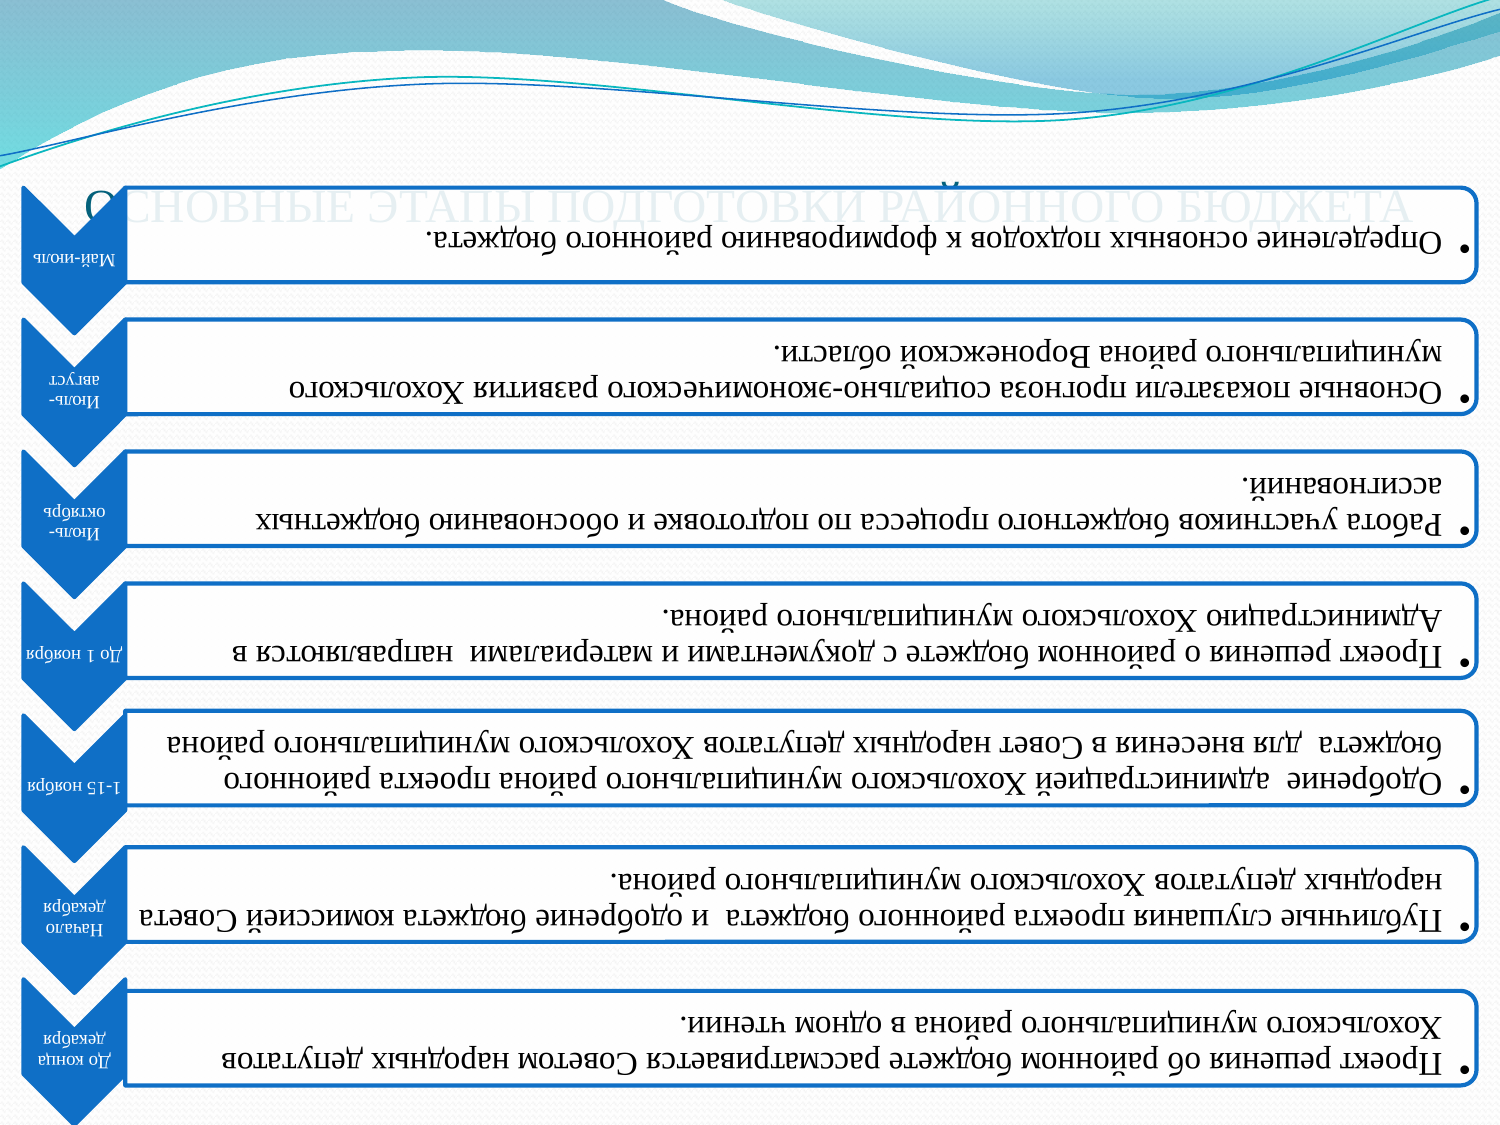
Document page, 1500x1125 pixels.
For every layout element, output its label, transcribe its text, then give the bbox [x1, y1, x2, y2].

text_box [23, 187, 1477, 1125]
title ОСНОВНЫЕ ЭТАПЫ ПОДГОТОВКИ РАЙОННОГО БЮДЖЕТА [75, 115, 1425, 187]
